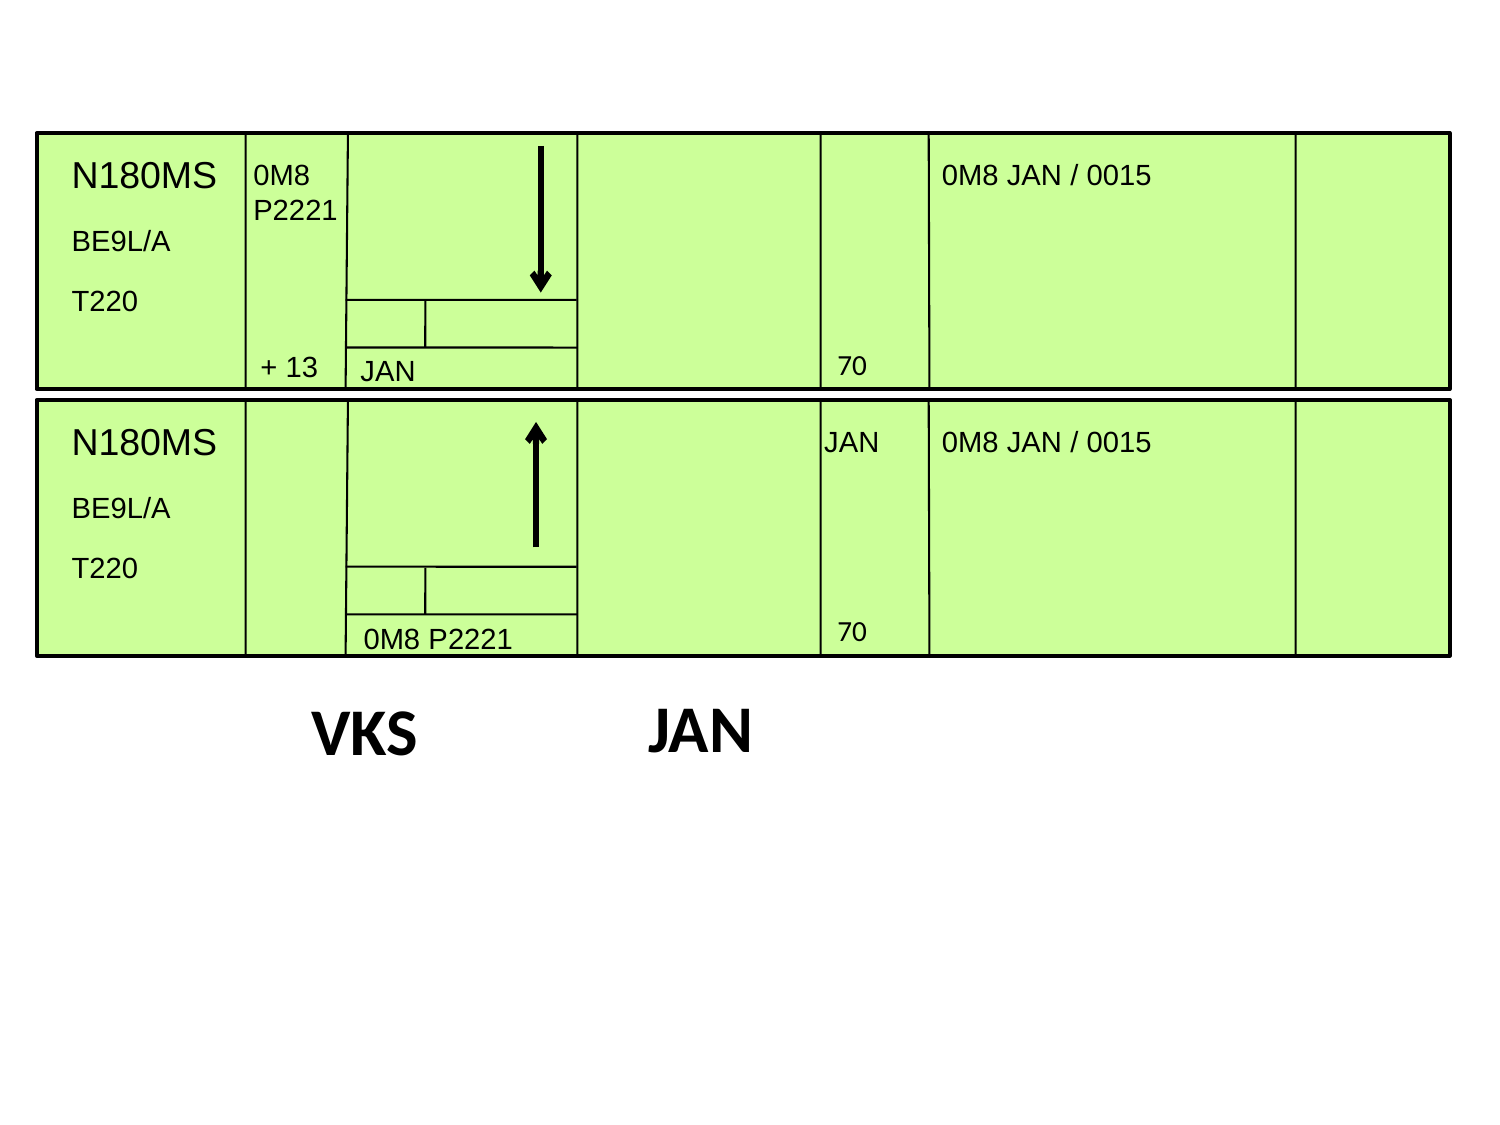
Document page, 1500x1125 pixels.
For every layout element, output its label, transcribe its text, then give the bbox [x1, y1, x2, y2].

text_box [36, 408, 1451, 664]
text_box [36, 132, 1451, 401]
text_box VKS [277, 681, 452, 777]
text_box JAN [600, 678, 801, 773]
